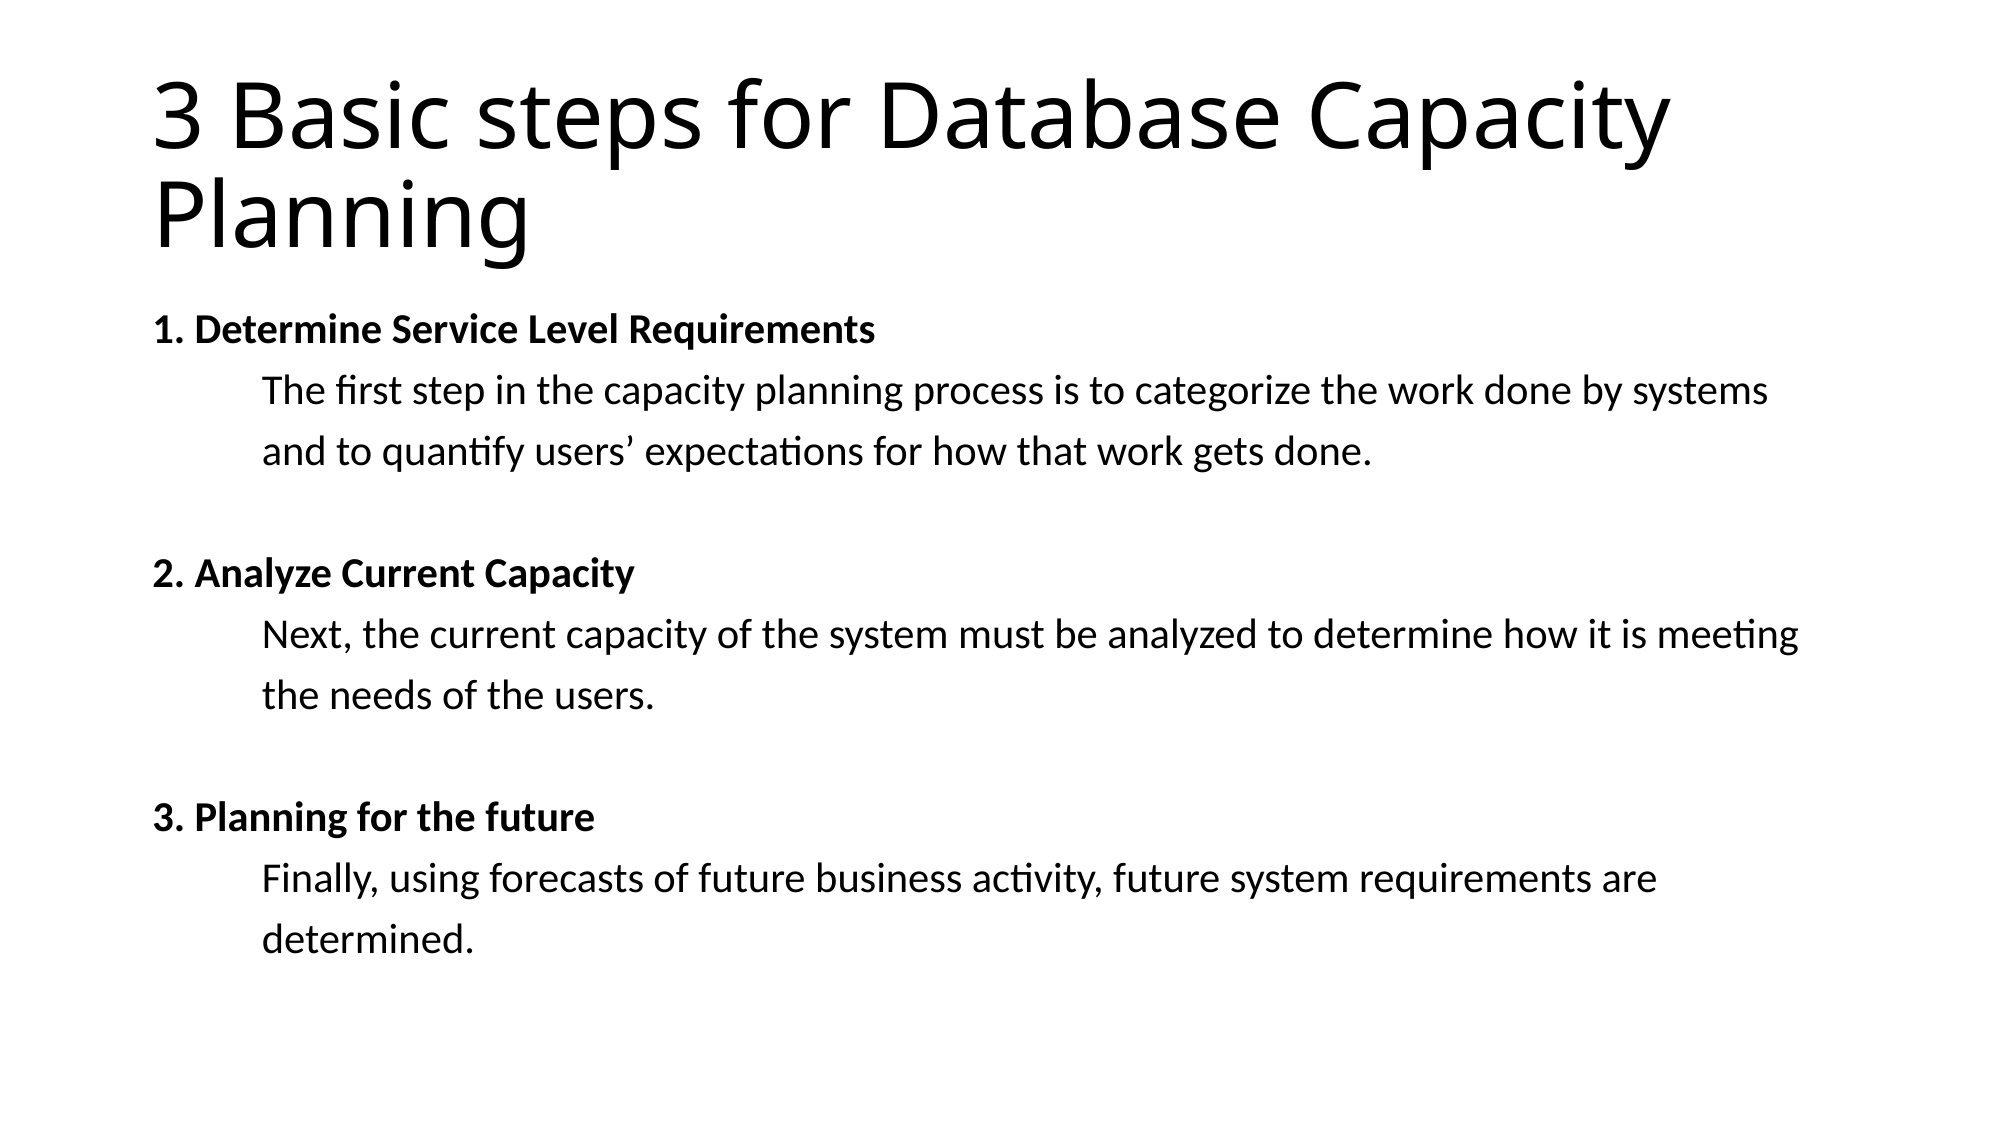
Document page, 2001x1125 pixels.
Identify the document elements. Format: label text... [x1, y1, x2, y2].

list 1. Determine Service Level Requirements The first step in the capacity planning process is to categorize the work done by systems and to quantify users’ expectations for how that work gets done. 2. Analyze Current Capacity Next, the current capacity of the system must be analyzed to determine how it is meeting the needs of the users. 3. Planning for the future Finally, using forecasts of future business activity, future system requirements are determined. [137, 299, 1863, 1014]
title 3 Basic steps for Database Capacity Planning [137, 59, 1863, 278]
